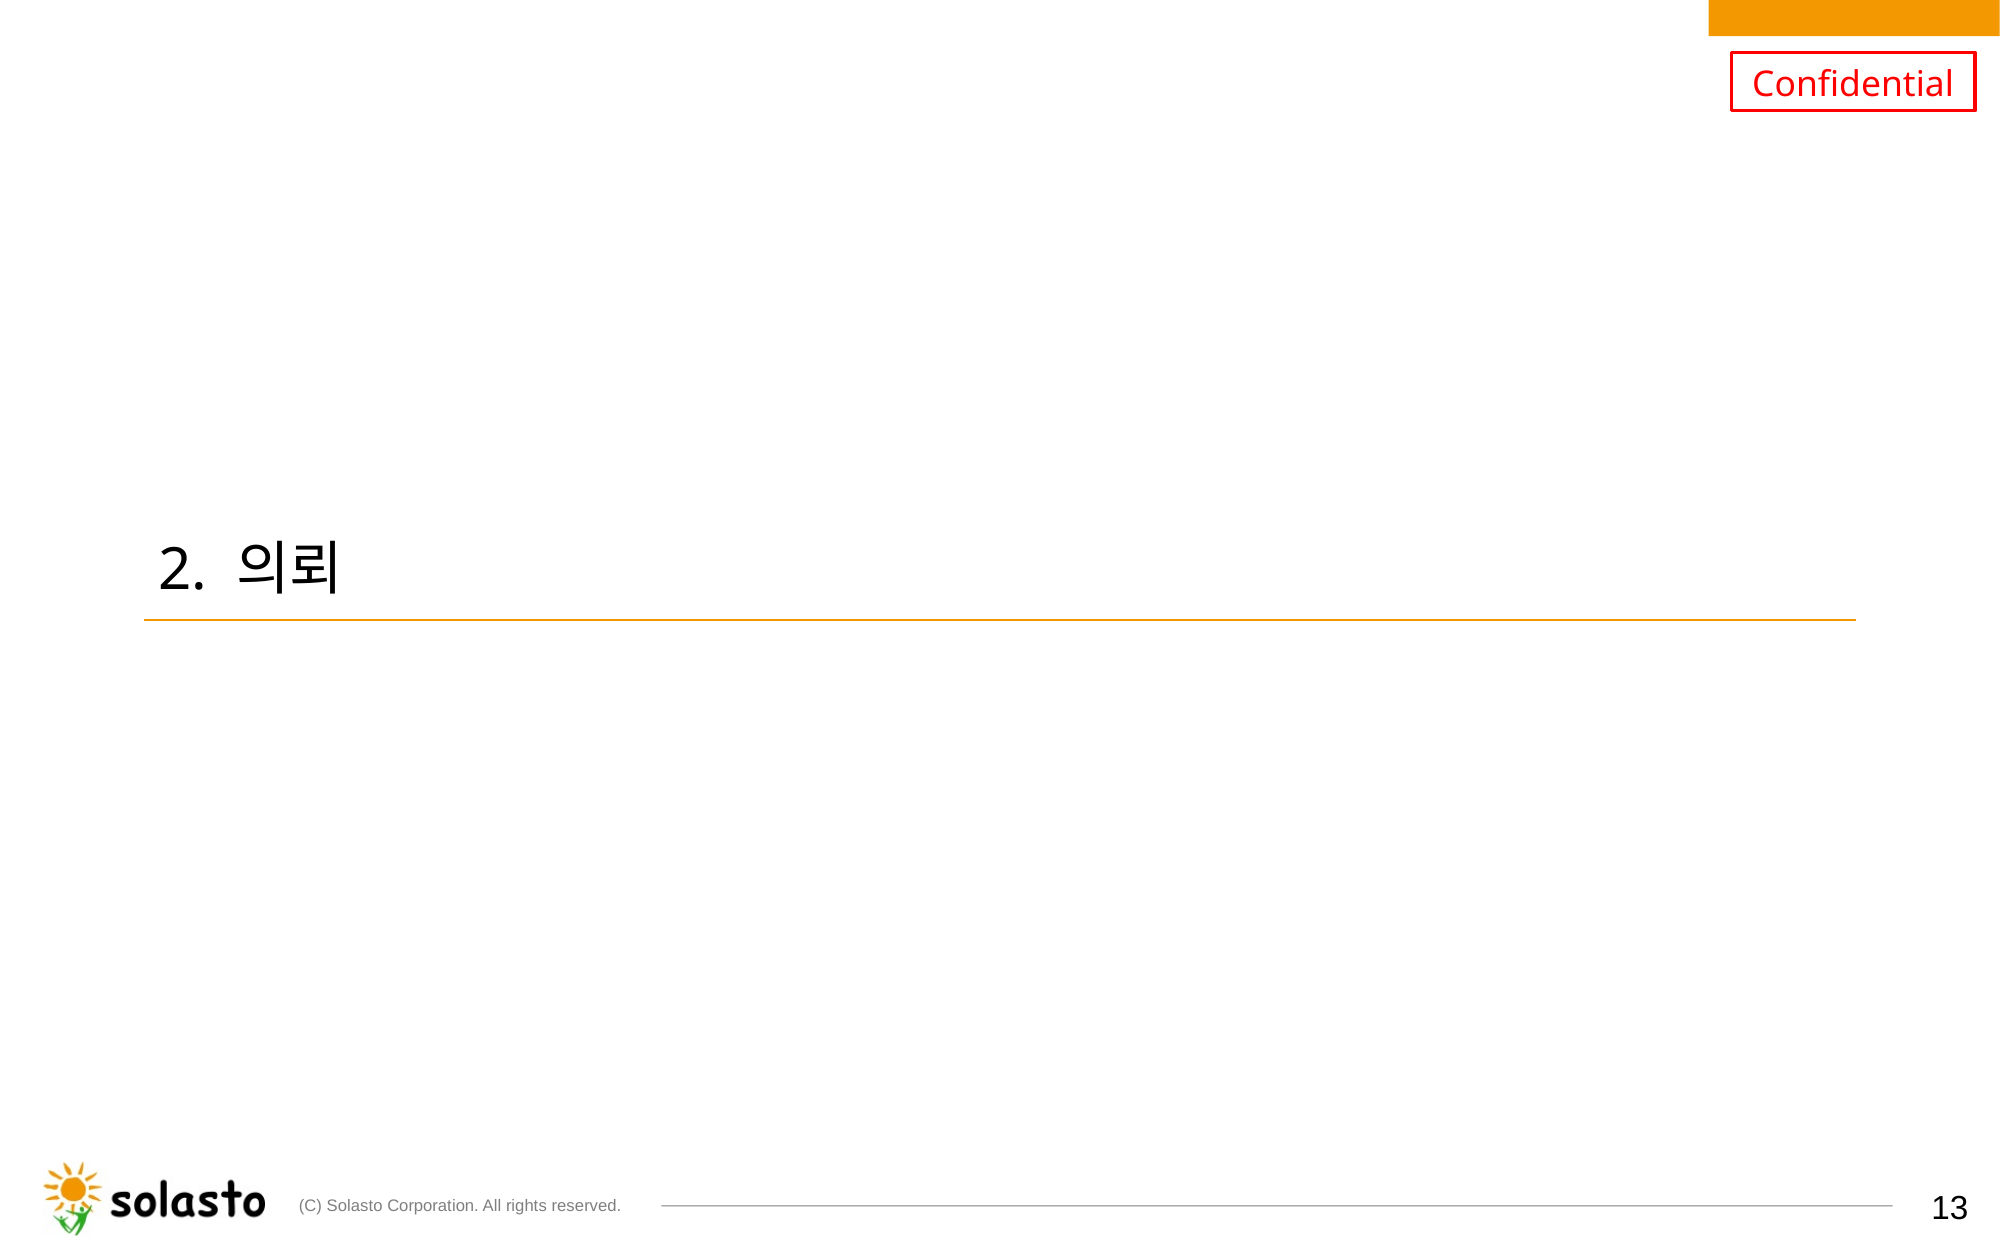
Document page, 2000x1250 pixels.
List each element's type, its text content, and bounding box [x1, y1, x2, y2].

title 2. 의뢰 [143, 530, 1857, 602]
picture [43, 1161, 265, 1238]
